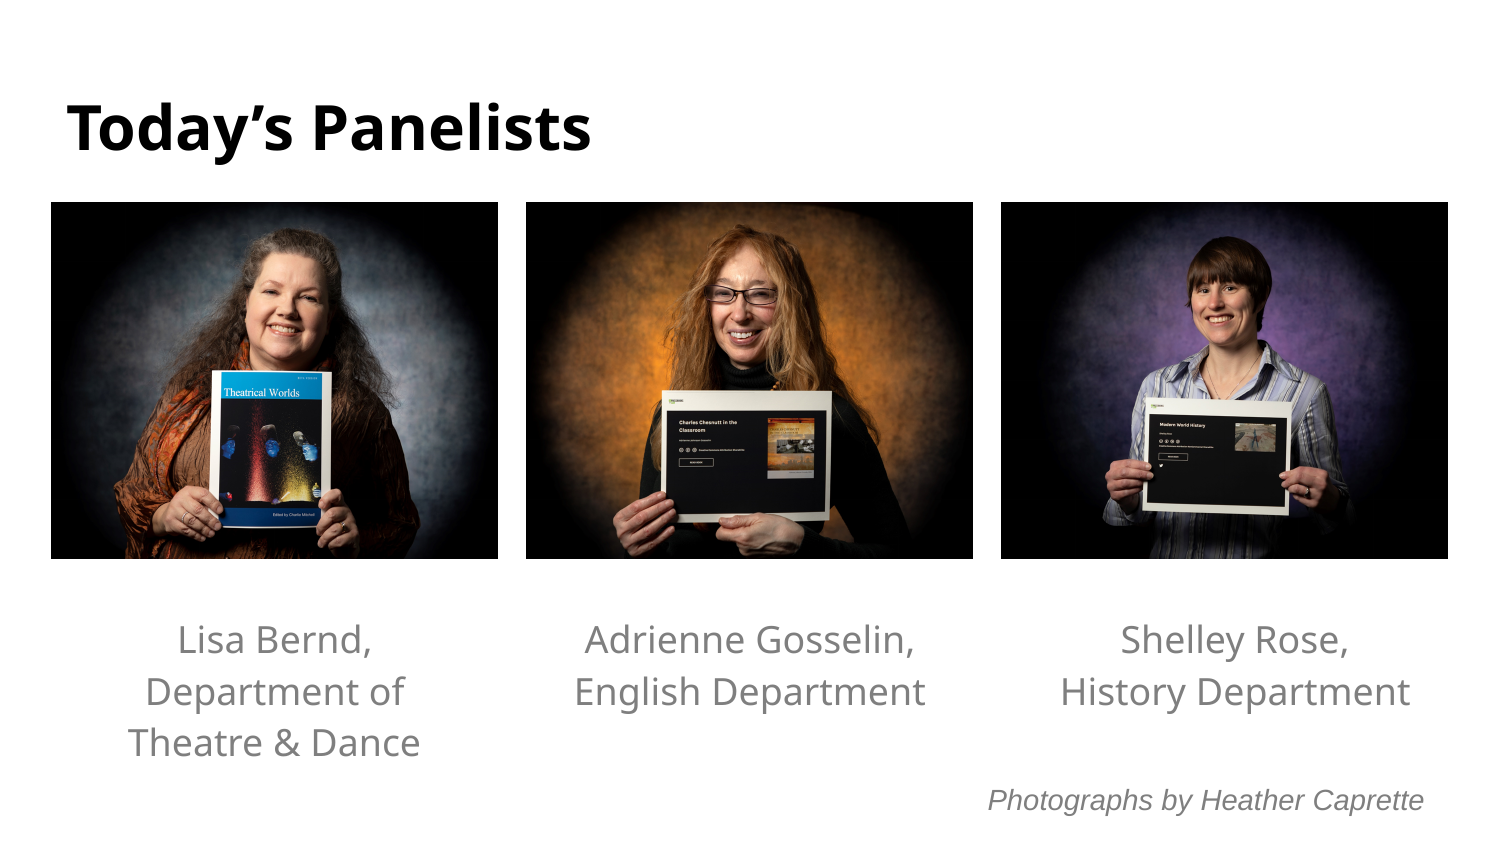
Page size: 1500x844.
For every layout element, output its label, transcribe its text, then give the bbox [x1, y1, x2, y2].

picture [51, 201, 498, 560]
picture [526, 201, 973, 560]
list Lisa Bernd, Department of Theatre & Dance [81, 594, 469, 780]
title Today’s Panelists [51, 72, 1449, 176]
list Adrienne Gosselin, English Department [556, 594, 944, 780]
picture [1001, 201, 1448, 560]
text_box Photographs by Heather Caprette [972, 766, 1455, 822]
list Shelley Rose, History Department [1042, 594, 1429, 766]
